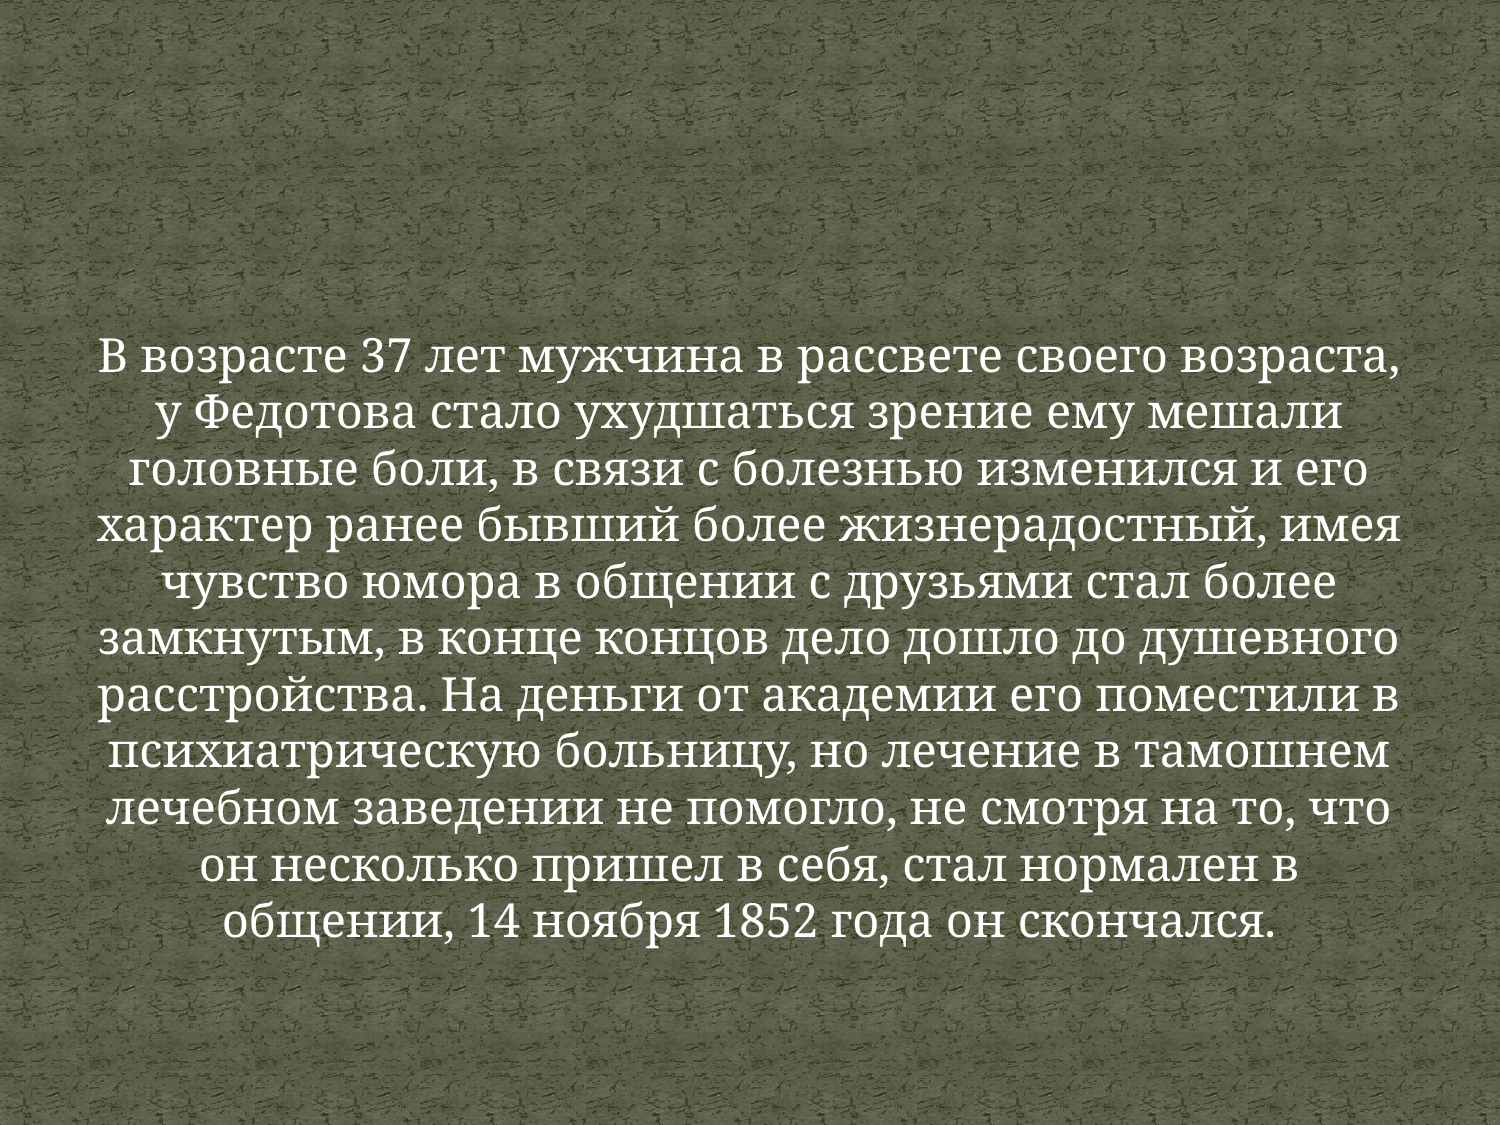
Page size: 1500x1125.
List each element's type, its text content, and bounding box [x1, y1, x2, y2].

list В возрасте 37 лет мужчина в рассвете своего возраста, у Федотова стало ухудшаться зрение ему мешали головные боли, в связи с болезнью изменился и его характер ранее бывший более жизнерадостный, имея чувство юмора в общении с друзьями стал более замкнутым, в конце концов дело дошло до душевного расстройства. На деньги от академии его поместили в психиатрическую больницу, но лечение в тамошнем лечебном заведении не помогло, не смотря на то, что он несколько пришел в себя, стал нормален в общении, 14 ноября 1852 года он скончался. [75, 249, 1425, 1000]
